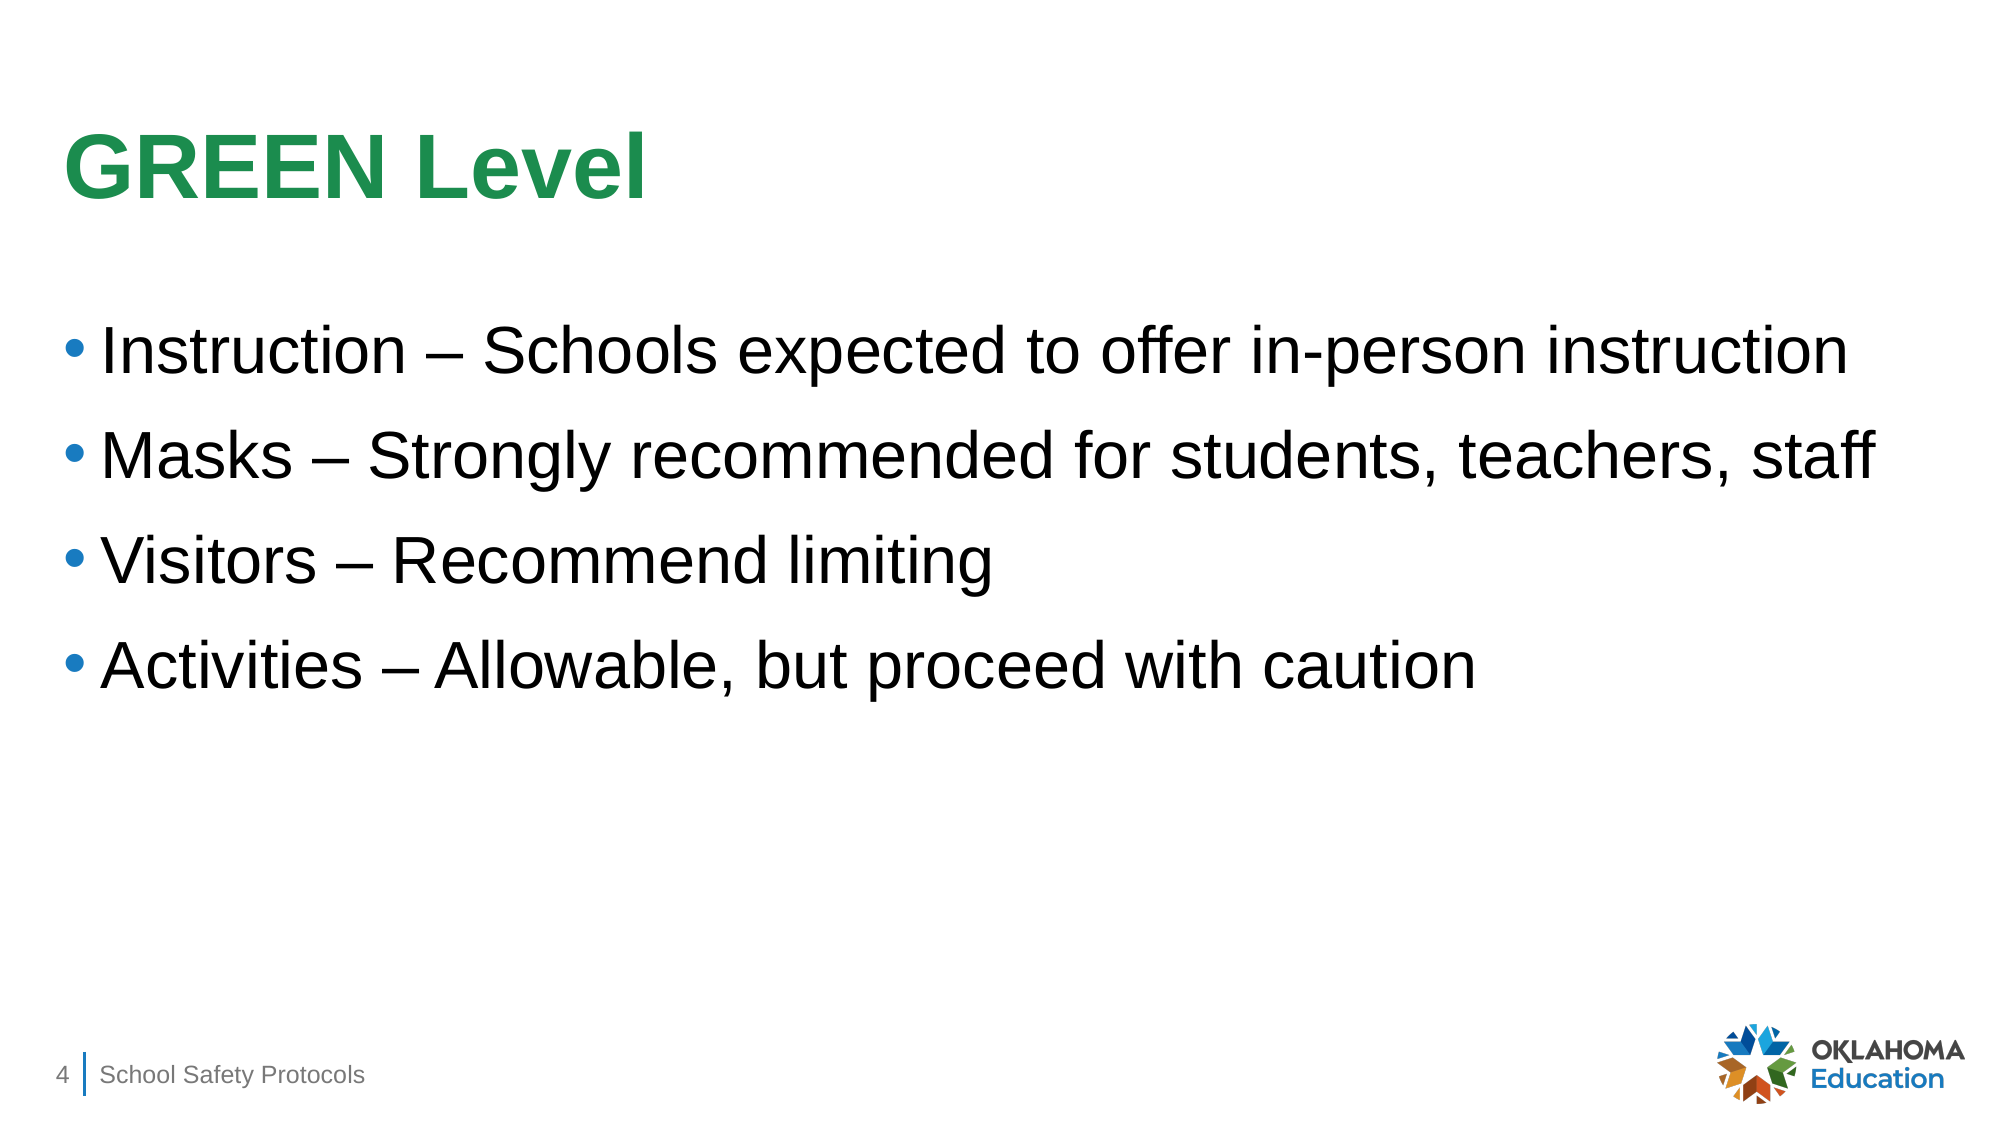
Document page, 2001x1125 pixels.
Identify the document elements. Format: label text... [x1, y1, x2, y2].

footer School Safety Protocols [85, 1043, 1063, 1104]
list Instruction – Schools expected to offer in-person instruction Masks – Strongly recommended for students, teachers, staff Visitors – Recommend limiting Activities – Allowable, but proceed with caution [48, 299, 1952, 1014]
slide_number 4 [0, 1043, 85, 1104]
picture [1717, 1024, 1965, 1104]
title GREEN Level [48, 59, 1952, 278]
